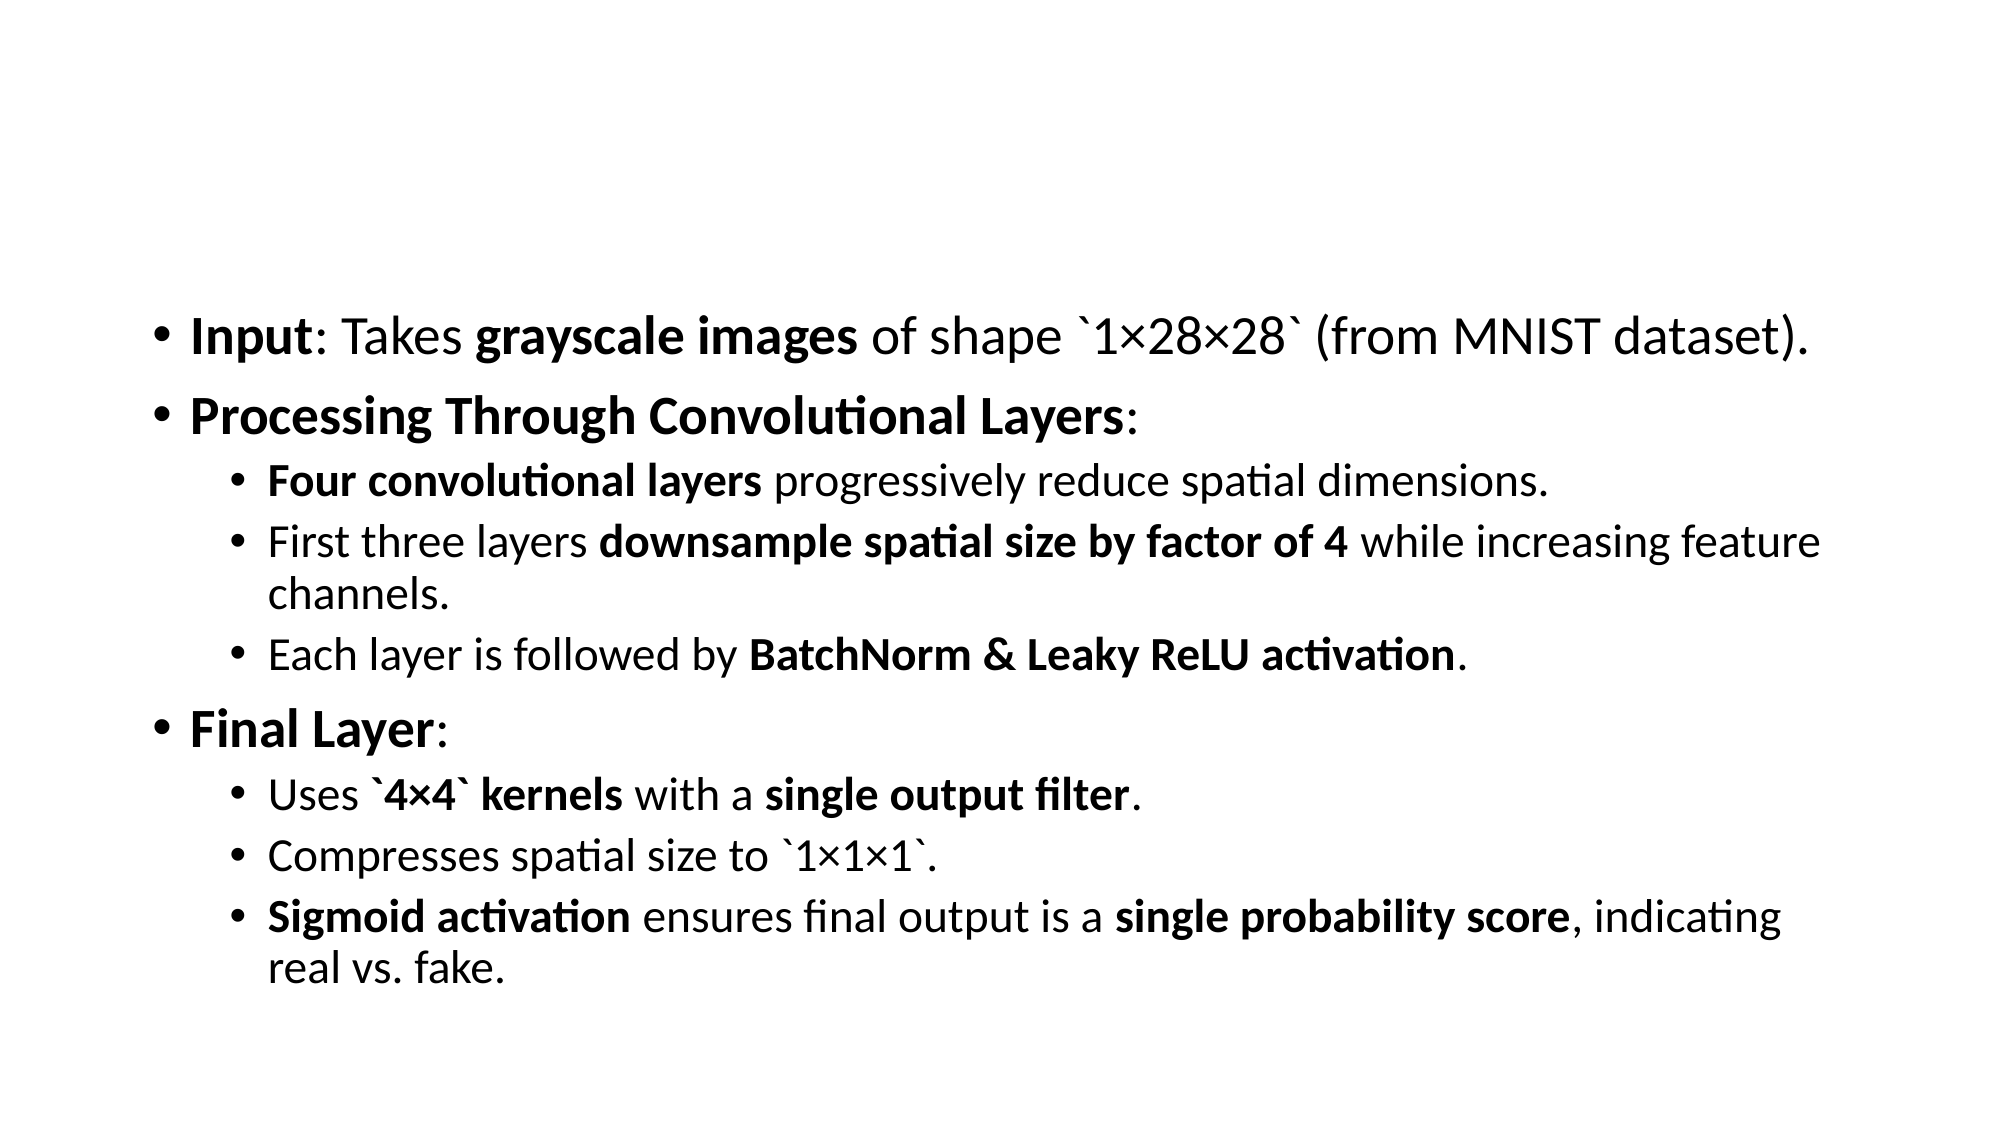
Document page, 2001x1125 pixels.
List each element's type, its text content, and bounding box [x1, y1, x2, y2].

list Input: Takes grayscale images of shape `1×28×28` (from MNIST dataset). Processing Through Convolutional Layers: Four convolutional layers progressively reduce spatial dimensions. First three layers downsample spatial size by factor of 4 while increasing feature channels. Each layer is followed by BatchNorm & Leaky ReLU activation. Final Layer: Uses `4×4` kernels with a single output filter. Compresses spatial size to `1×1×1`. Sigmoid activation ensures final output is a single probability score, indicating real vs. fake. [137, 299, 1863, 1014]
